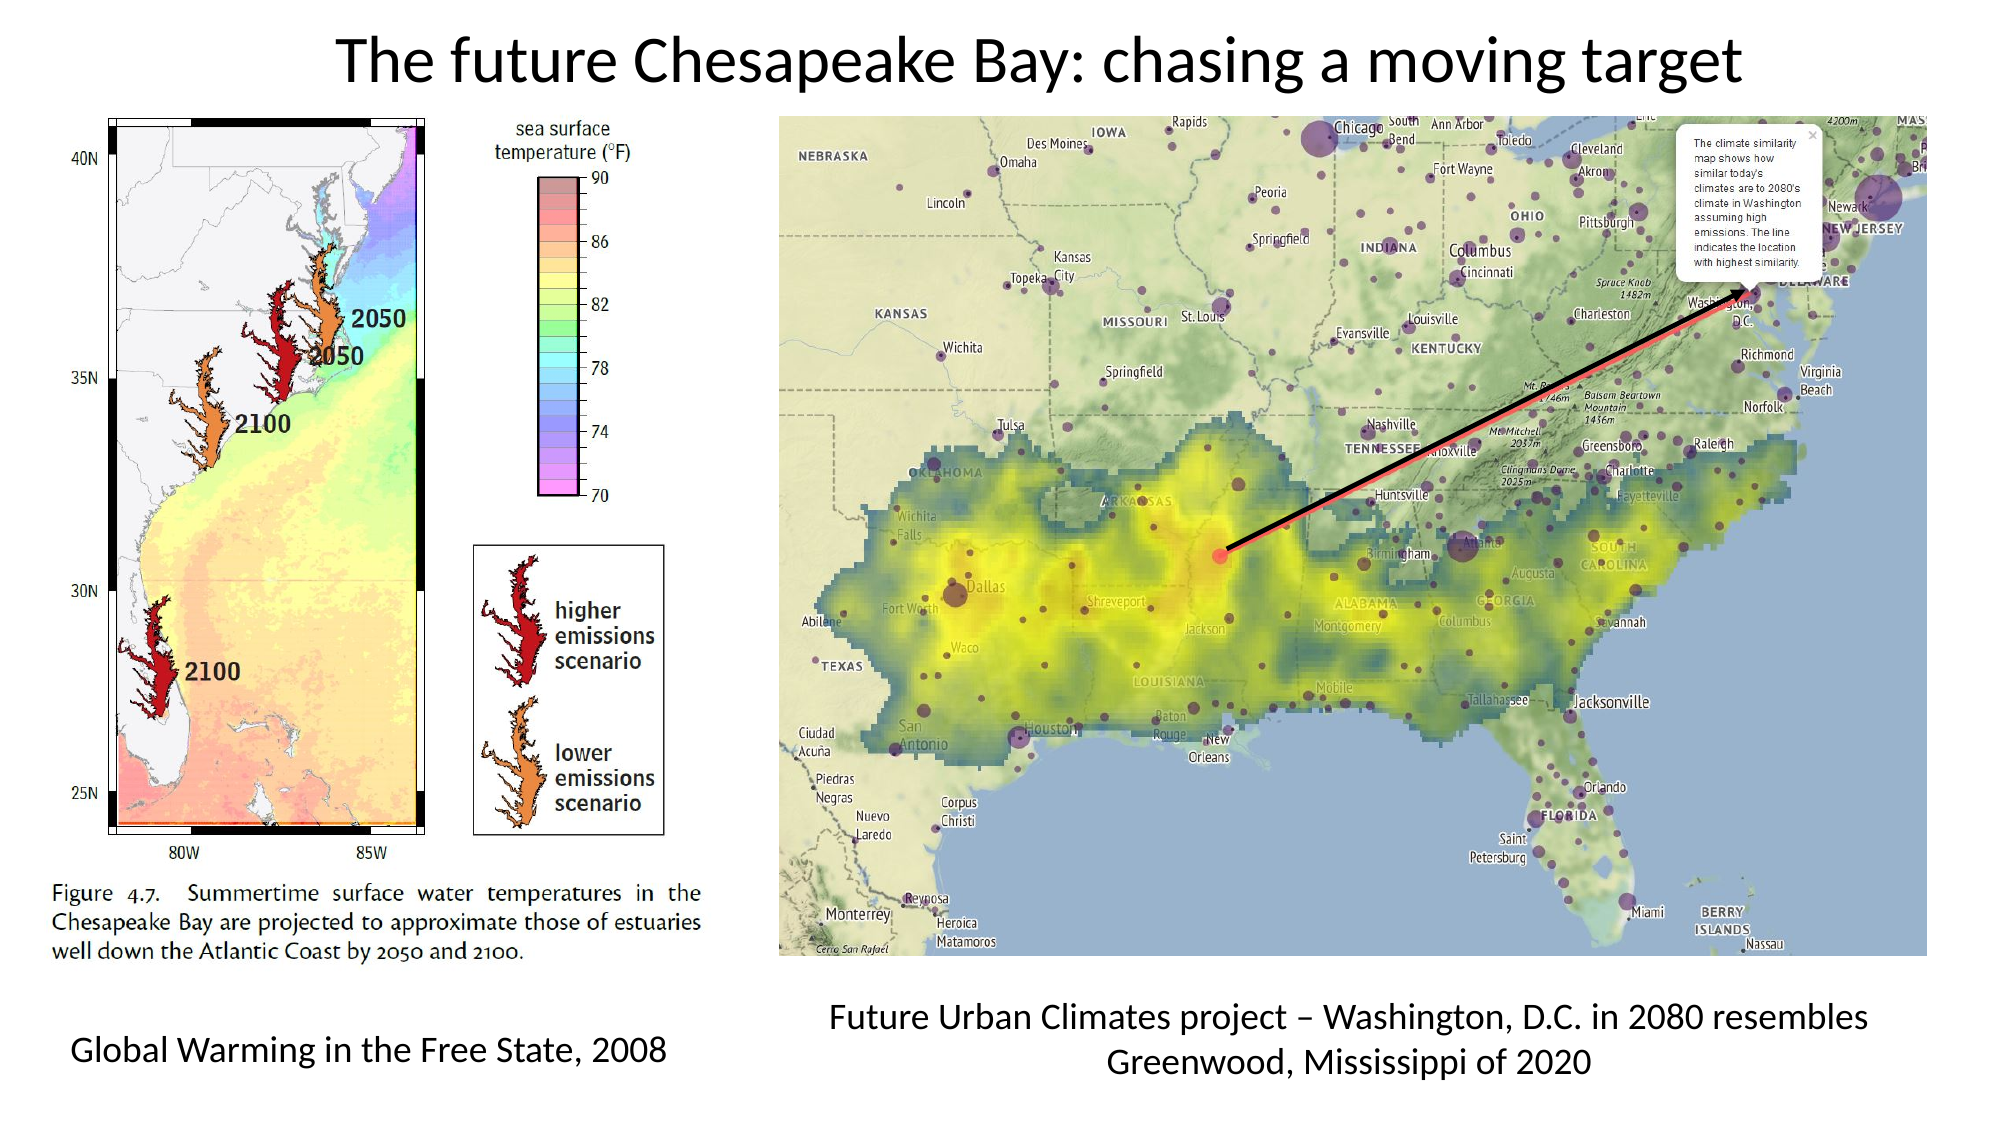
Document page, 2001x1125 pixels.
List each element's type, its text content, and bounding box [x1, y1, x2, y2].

text_box Global Warming in the Free State, 2008 [55, 1017, 698, 1078]
text_box Future Urban Climates project – Washington, D.C. in 2080 resembles Greenwood, Mississippi of 2020 [739, 985, 1959, 1090]
text_box The future Chesapeake Bay: chasing a moving target [320, 8, 1760, 104]
picture [19, 77, 727, 994]
picture [779, 116, 1928, 956]
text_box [1226, 289, 1746, 550]
